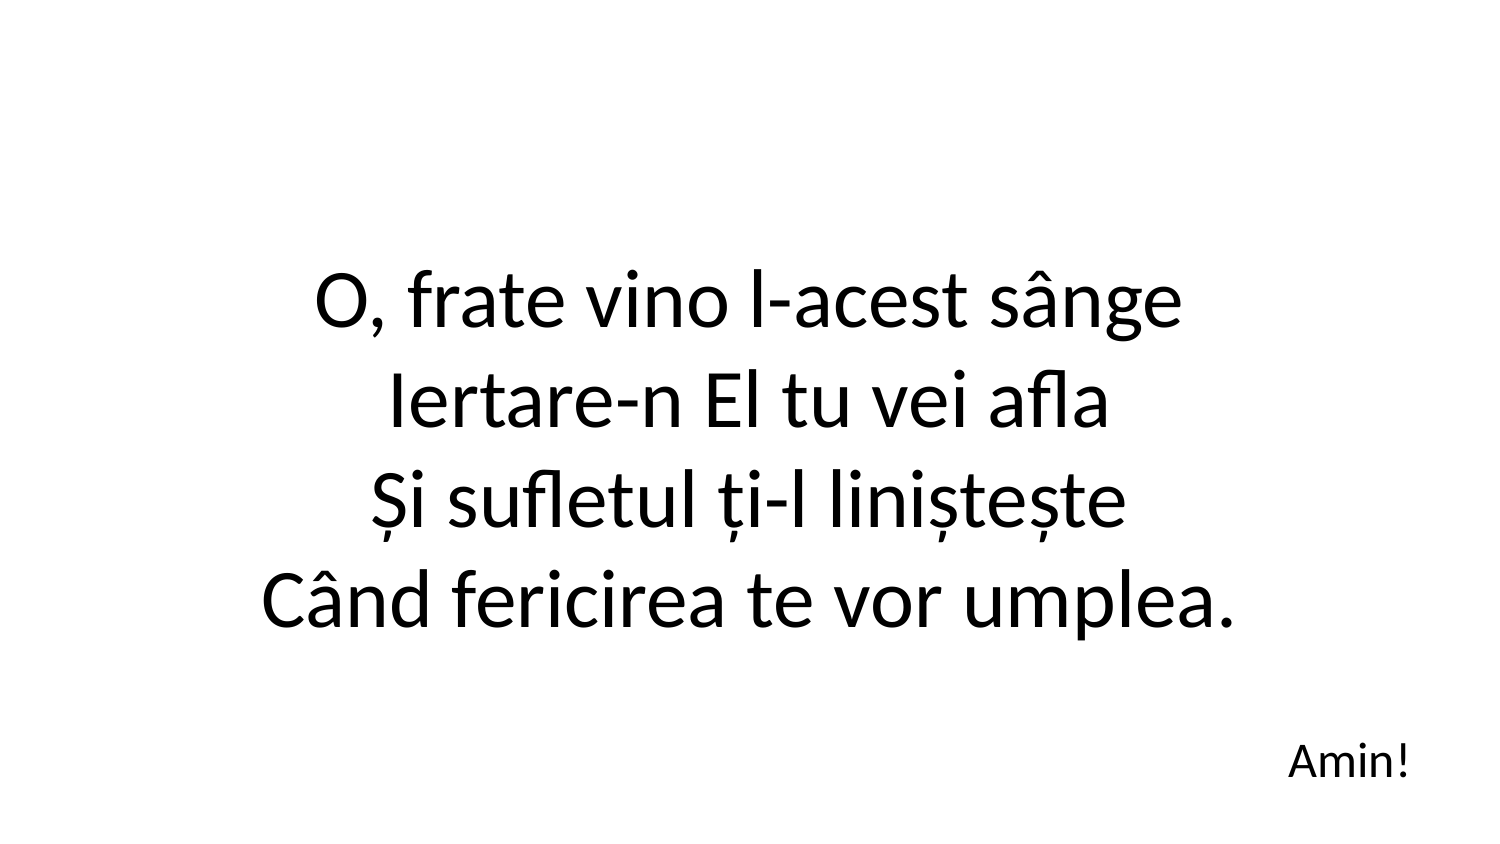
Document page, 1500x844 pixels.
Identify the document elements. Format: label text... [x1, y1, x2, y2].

text_box O, frate vino l-acest sânge Iertare-n El tu vei afla Și sufletul ți-l liniștește Când fericirea te vor umplea. [246, 192, 1254, 652]
text_box Amin! [1273, 674, 1427, 795]
